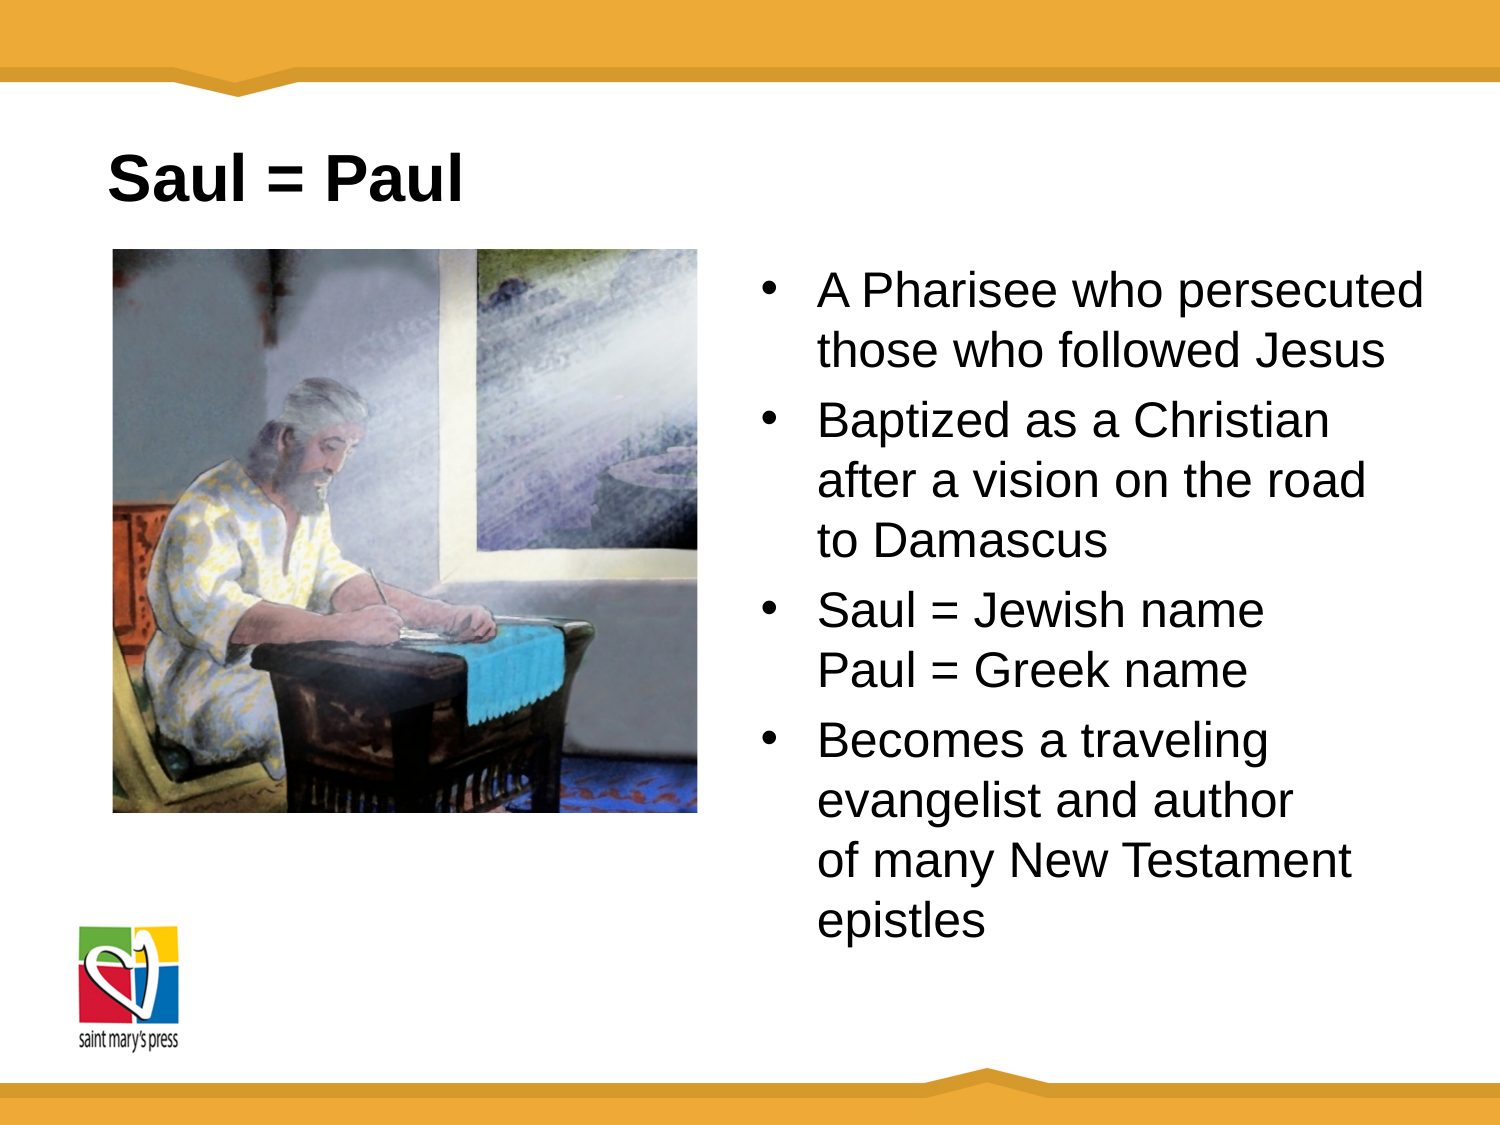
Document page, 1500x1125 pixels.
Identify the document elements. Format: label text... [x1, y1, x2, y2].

title Saul = Paul [92, 112, 1481, 238]
list A Pharisee who persecuted those who followed Jesus Baptized as a Christian after a vision on the road to Damascus Saul = Jewish name Paul = Greek name Becomes a traveling evangelist and author of many New Testament epistles [745, 249, 1447, 957]
picture [0, 0, 1500, 1125]
